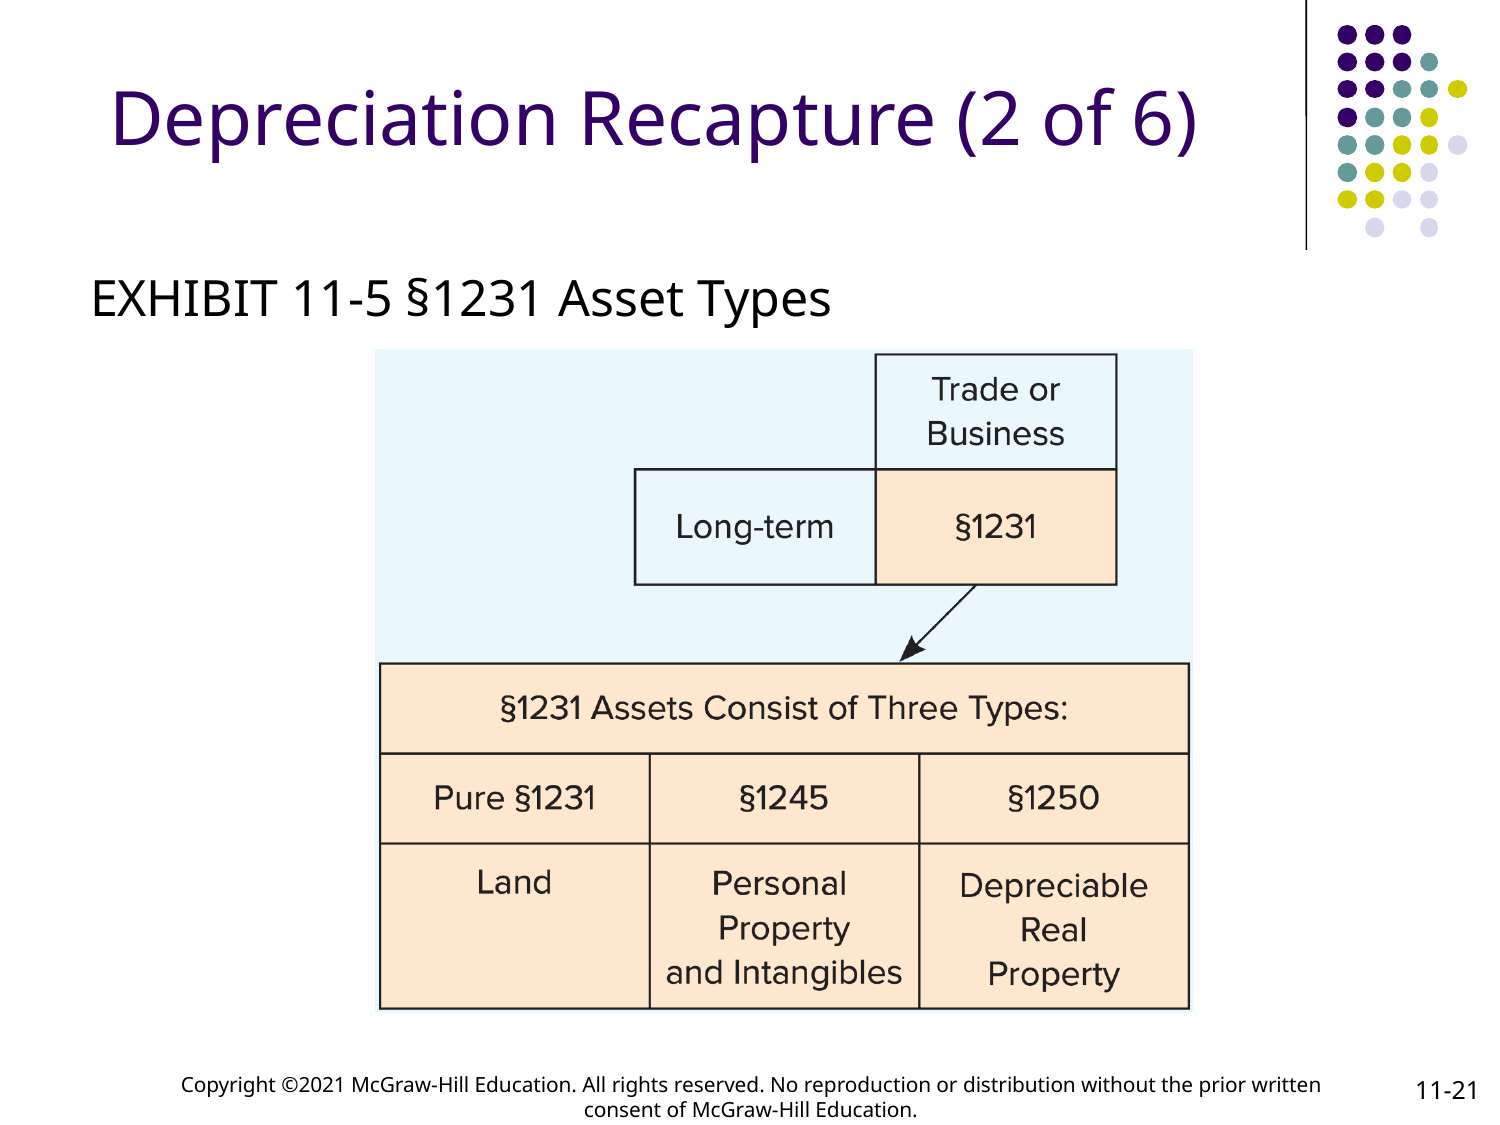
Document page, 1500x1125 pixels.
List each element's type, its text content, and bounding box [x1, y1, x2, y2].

picture [374, 349, 1193, 1013]
list EXHIBIT 11-5 §1231 Asset Types [75, 259, 1425, 1062]
title Depreciation Recapture (2 of 6) [32, 8, 1275, 234]
slide_number 11-21 [1345, 1061, 1496, 1122]
